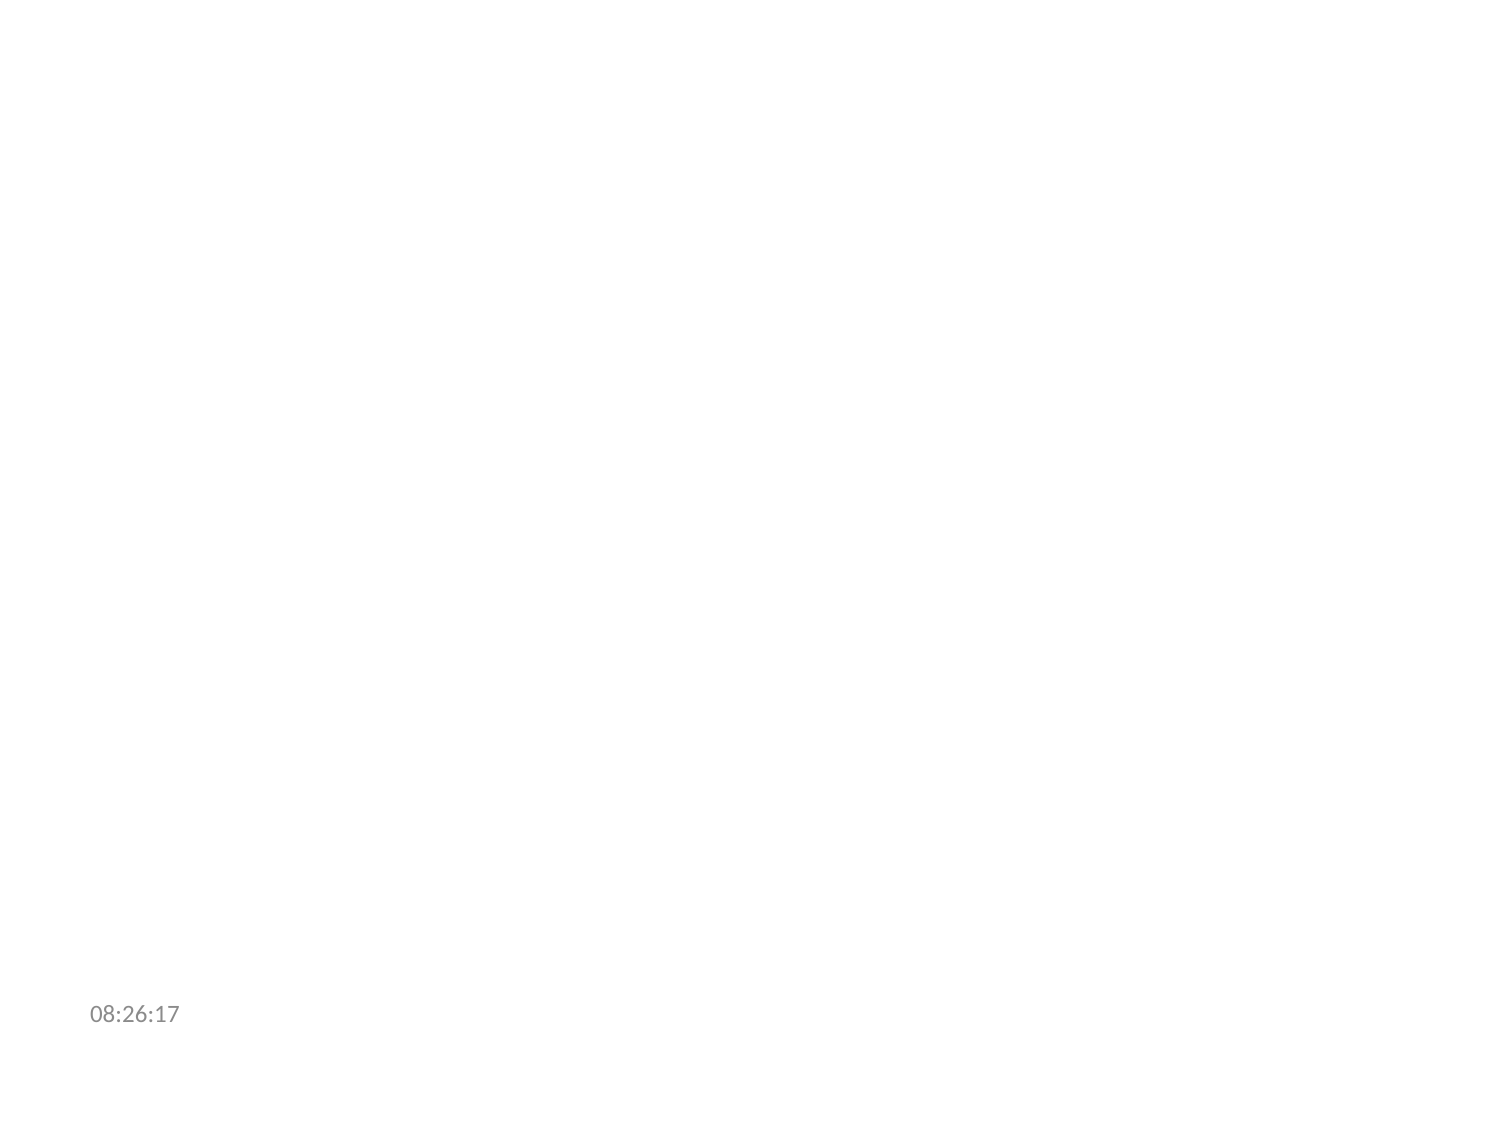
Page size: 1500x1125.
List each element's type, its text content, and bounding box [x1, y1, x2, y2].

text_box 15:35:09 [75, 982, 425, 1043]
